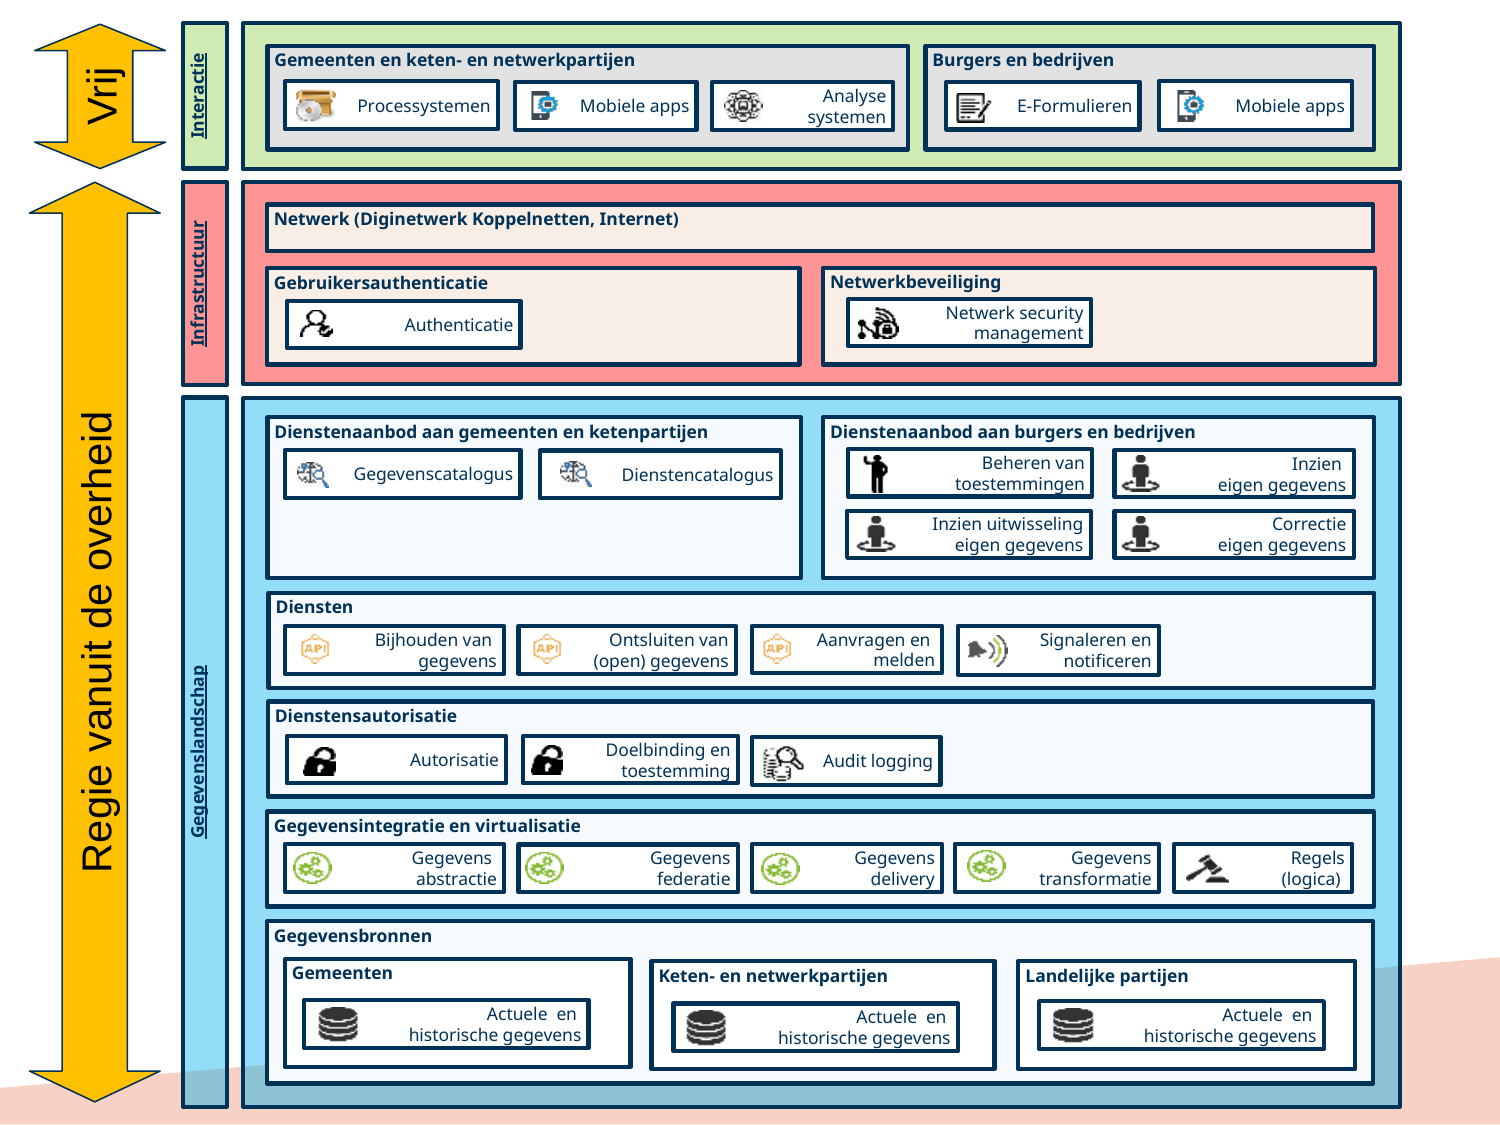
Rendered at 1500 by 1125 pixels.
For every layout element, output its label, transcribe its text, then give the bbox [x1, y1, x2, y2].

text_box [182, 22, 1400, 1107]
text_box Vrij [34, 24, 166, 169]
text_box Regie vanuit de overheid [29, 182, 161, 1102]
